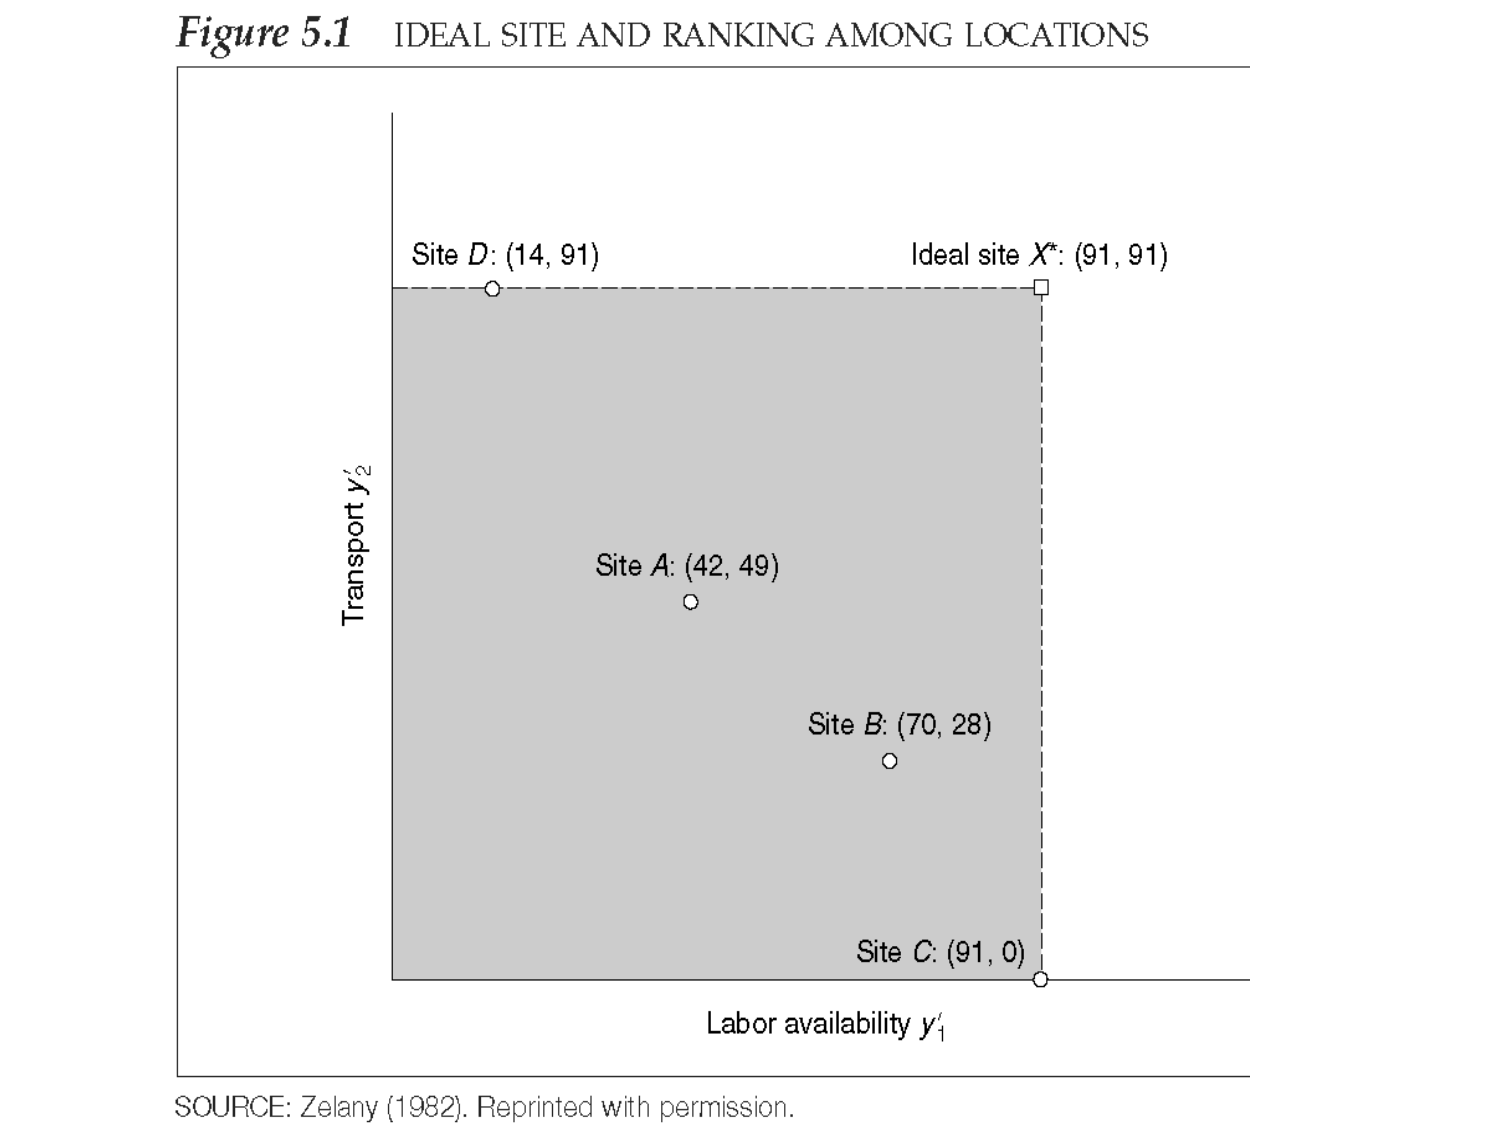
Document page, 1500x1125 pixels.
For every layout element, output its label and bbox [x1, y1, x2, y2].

picture [162, 0, 1251, 1125]
